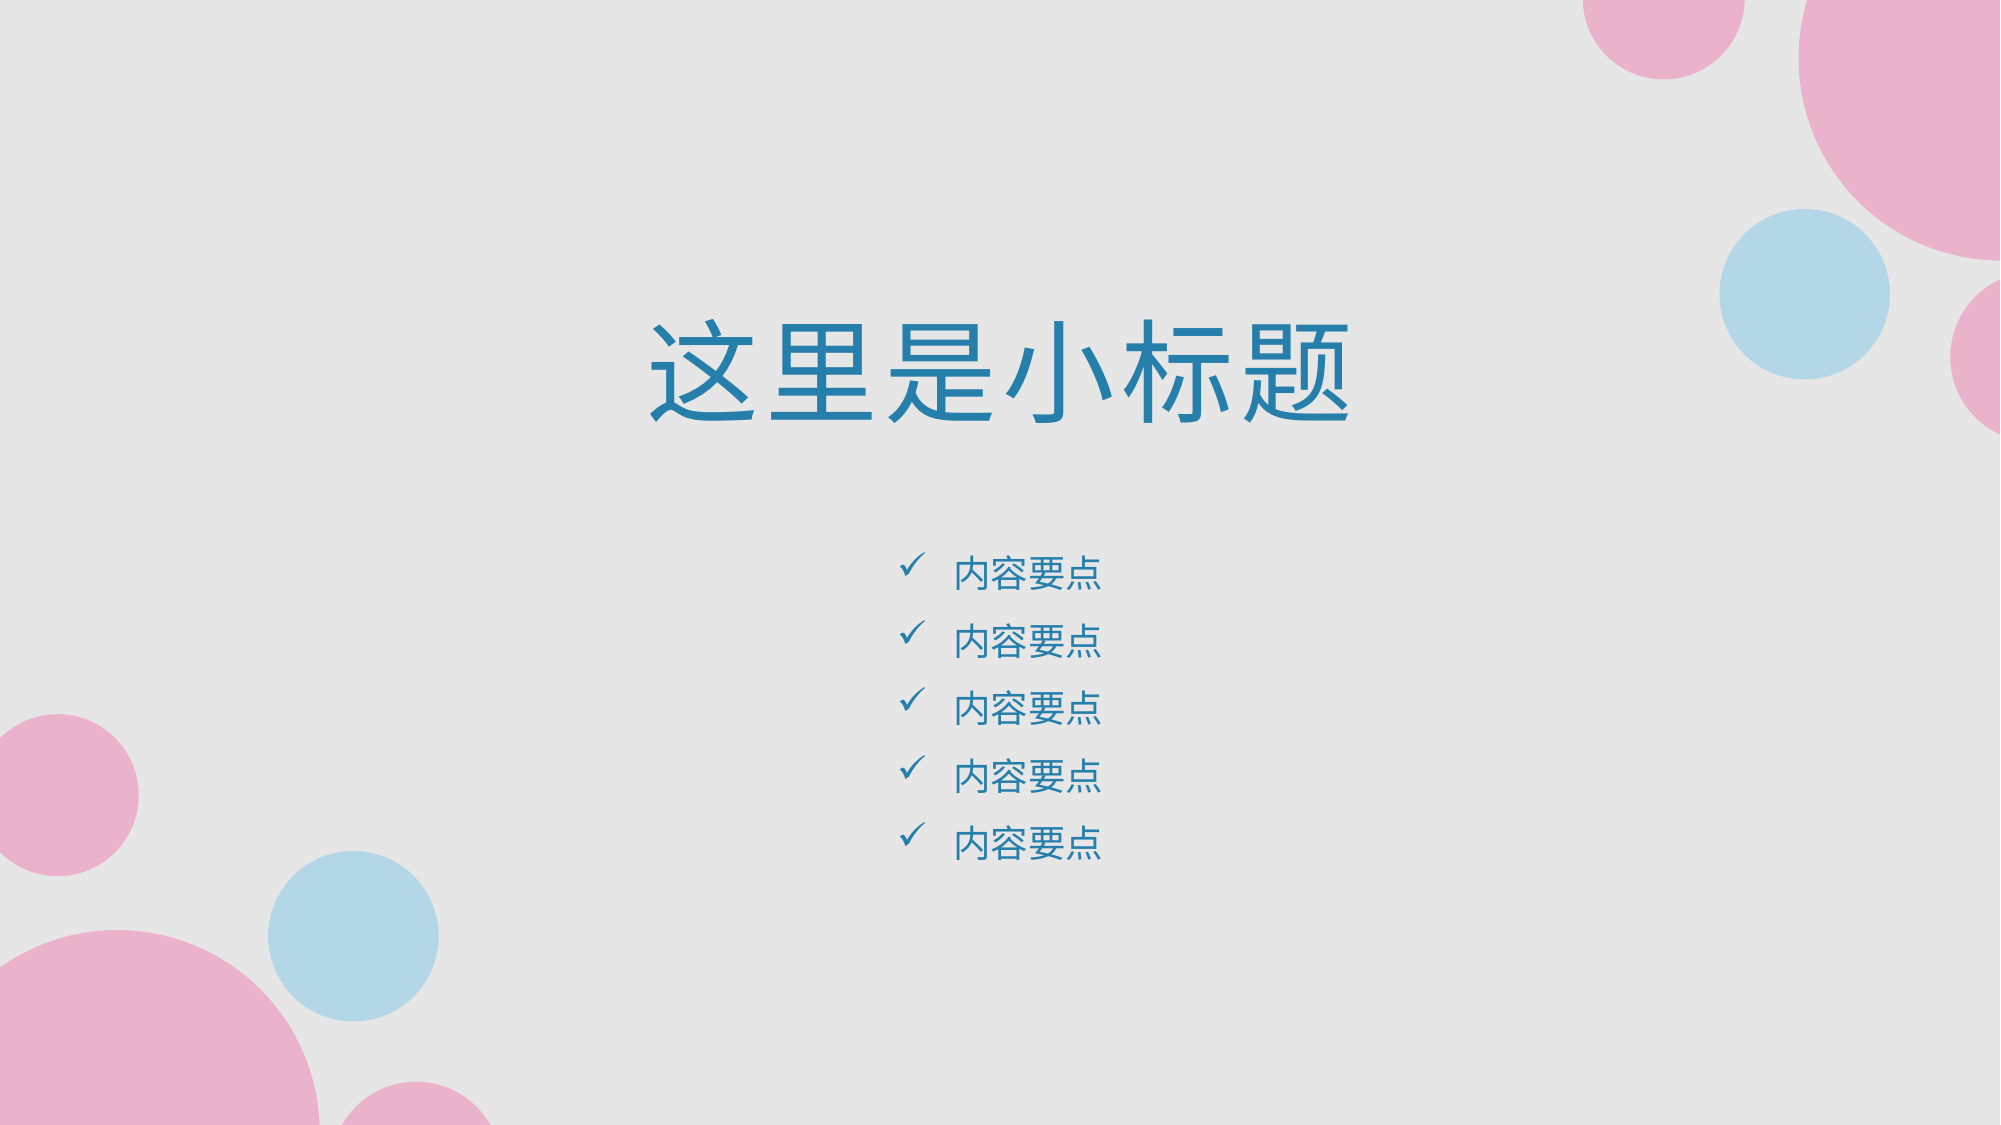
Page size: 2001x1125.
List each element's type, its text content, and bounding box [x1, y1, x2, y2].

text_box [0, 714, 502, 1125]
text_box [1599, 0, 2000, 460]
text_box 内容要点 内容要点 内容要点 内容要点 内容要点 [603, 520, 1397, 873]
text_box 这里是小标题 [474, 294, 1526, 444]
